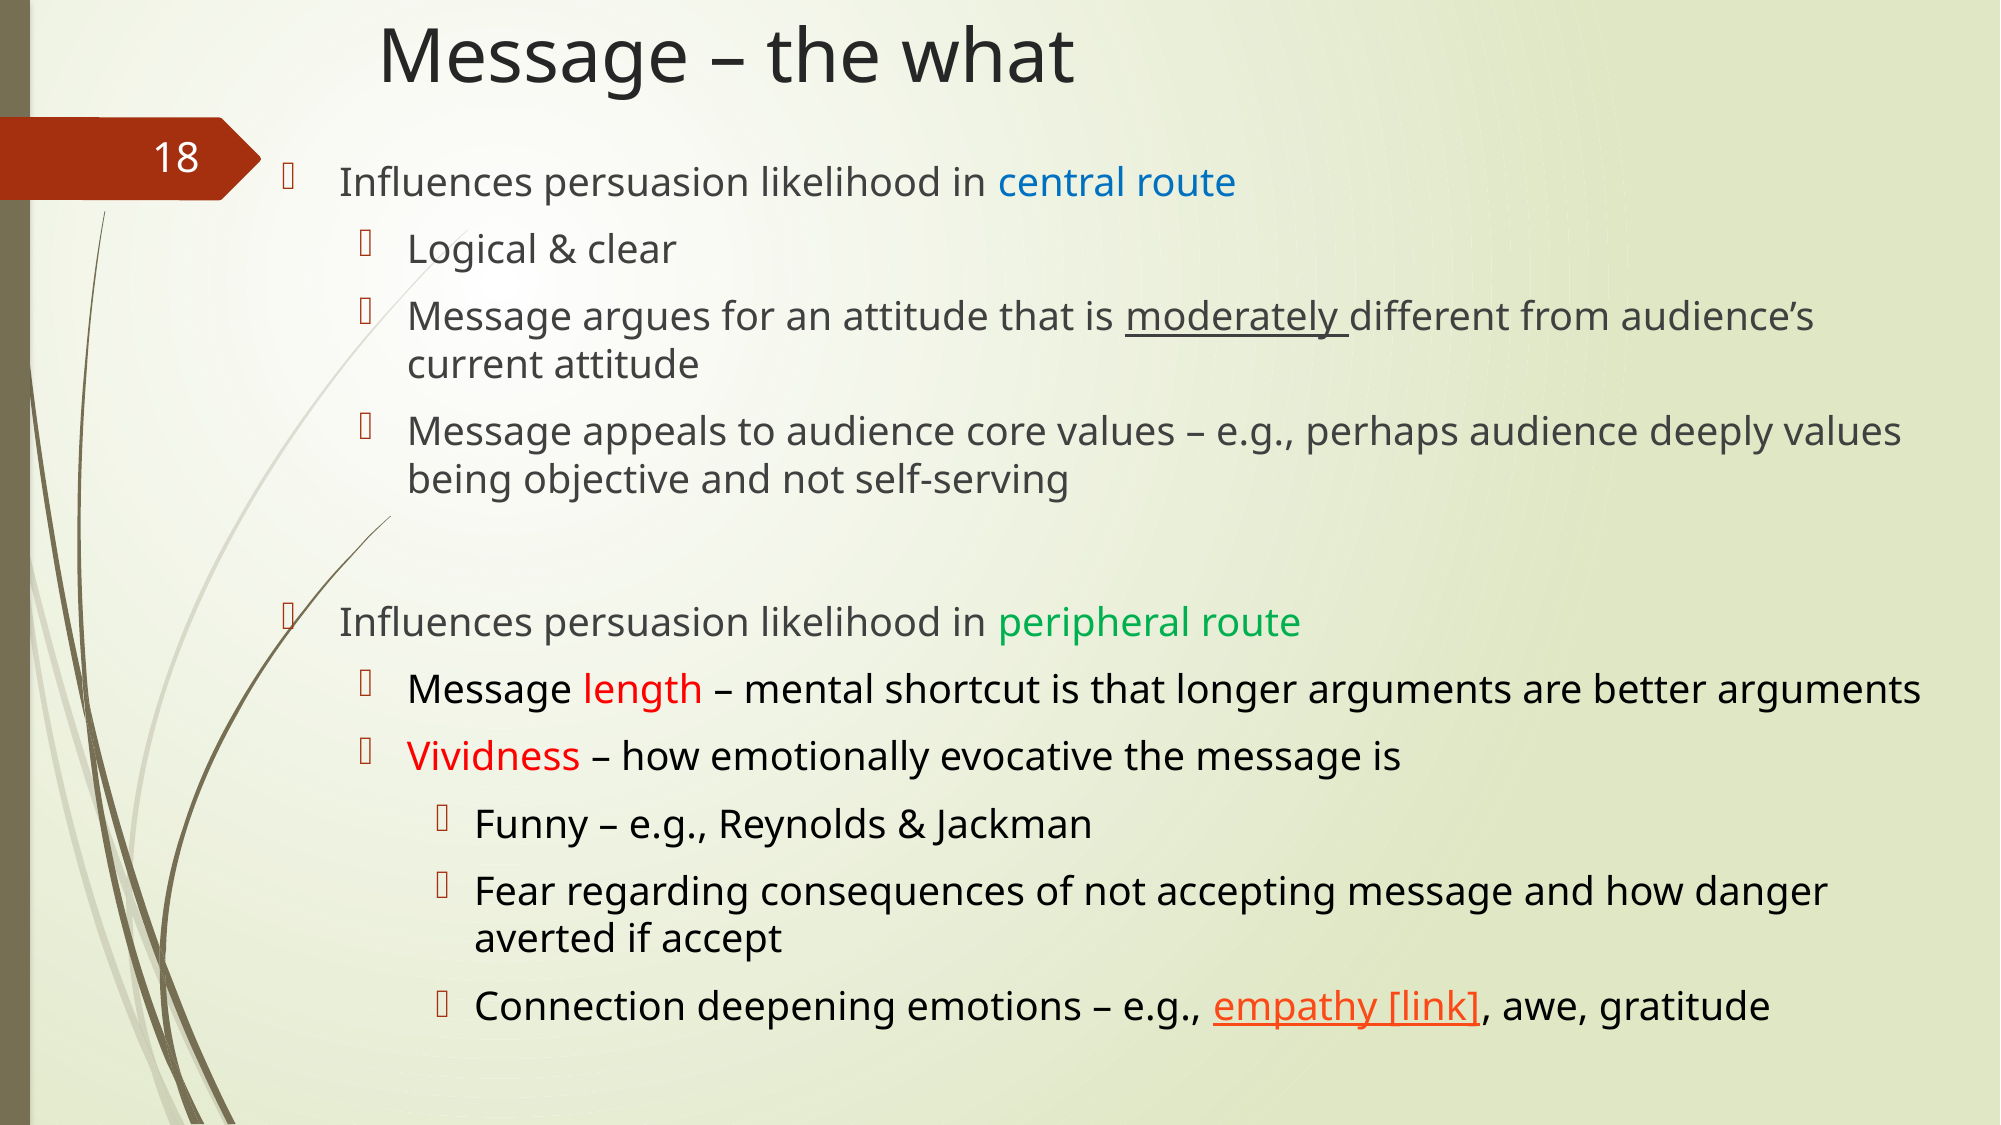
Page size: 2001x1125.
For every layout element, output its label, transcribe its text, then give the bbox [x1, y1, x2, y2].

slide_number 18 [87, 129, 216, 190]
list Influences persuasion likelihood in central route Logical & clear Message argues for an attitude that is moderately different from audience’s current attitude Message appeals to audience core values – e.g., perhaps audience deeply values being objective and not self-serving Influences persuasion likelihood in peripheral route Message length – mental shortcut is that longer arguments are better arguments Vividness – how emotionally evocative the message is Funny – e.g., Reynolds & Jackman Fear regarding consequences of not accepting message and how danger averted if accept Connection deepening emotions – e.g., empathy [link], awe, gratitude [266, 91, 1958, 1048]
title Message – the what [362, 0, 1825, 91]
